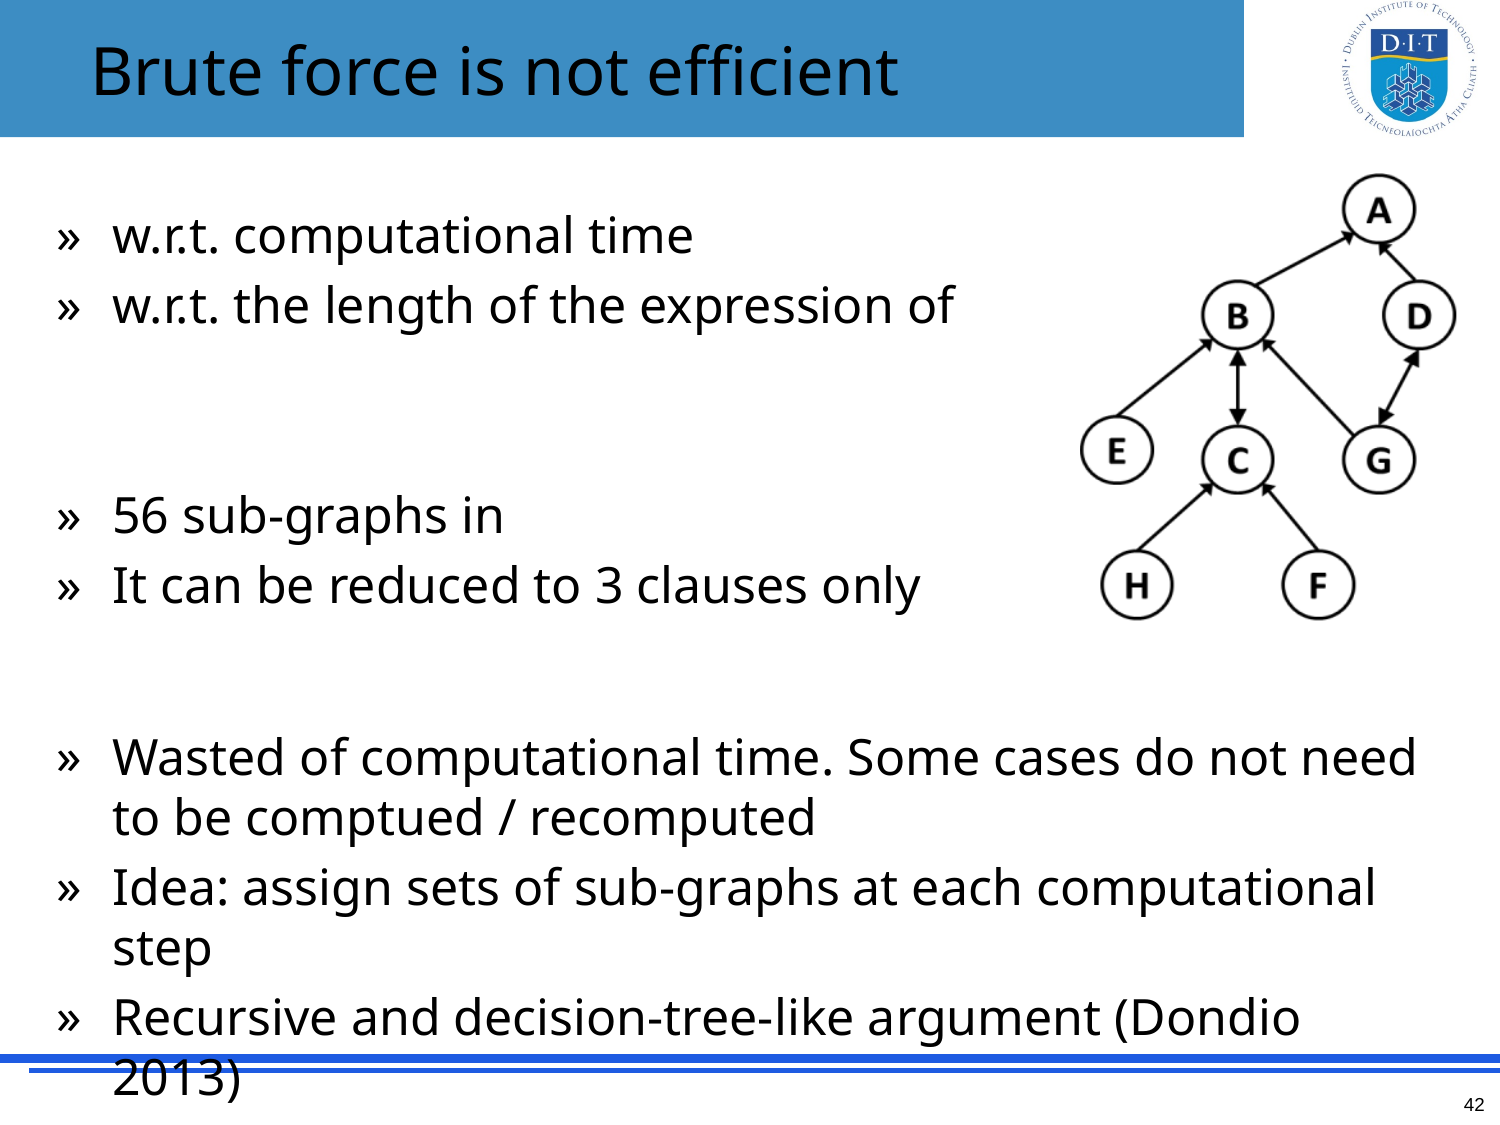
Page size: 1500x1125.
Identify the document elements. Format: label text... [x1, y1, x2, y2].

slide_number 42 [1149, 1084, 1500, 1125]
picture [1080, 172, 1459, 634]
picture [1340, 0, 1478, 138]
title Brute force is not efficient [74, 0, 1105, 138]
